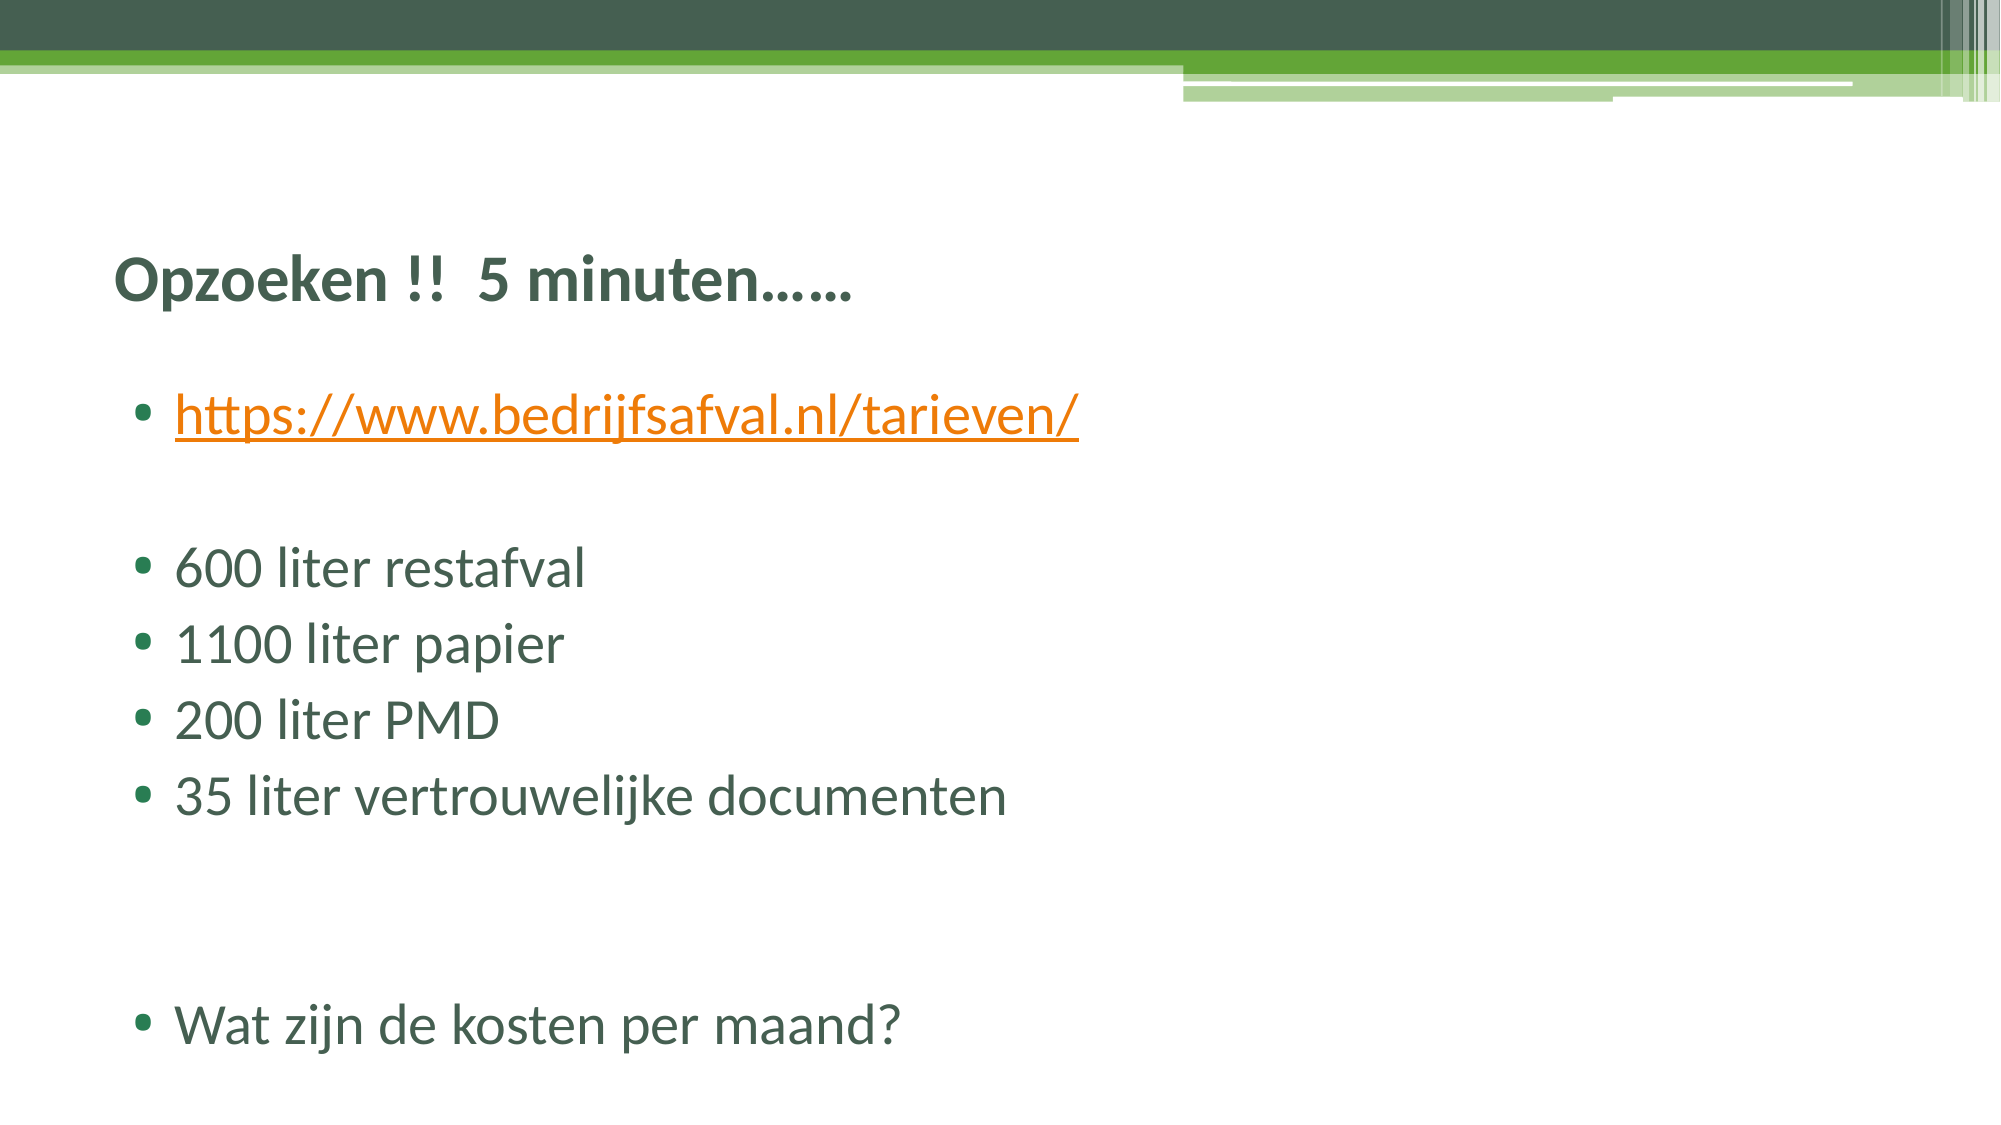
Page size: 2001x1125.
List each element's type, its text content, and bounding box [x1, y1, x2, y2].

list https://www.bedrijfsafval.nl/tarieven/ 600 liter restafval 1100 liter papier 200 liter PMD 35 liter vertrouwelijke documenten Wat zijn de kosten per maand? [99, 368, 1900, 1079]
title Opzoeken !! 5 minuten…… [99, 187, 1900, 363]
